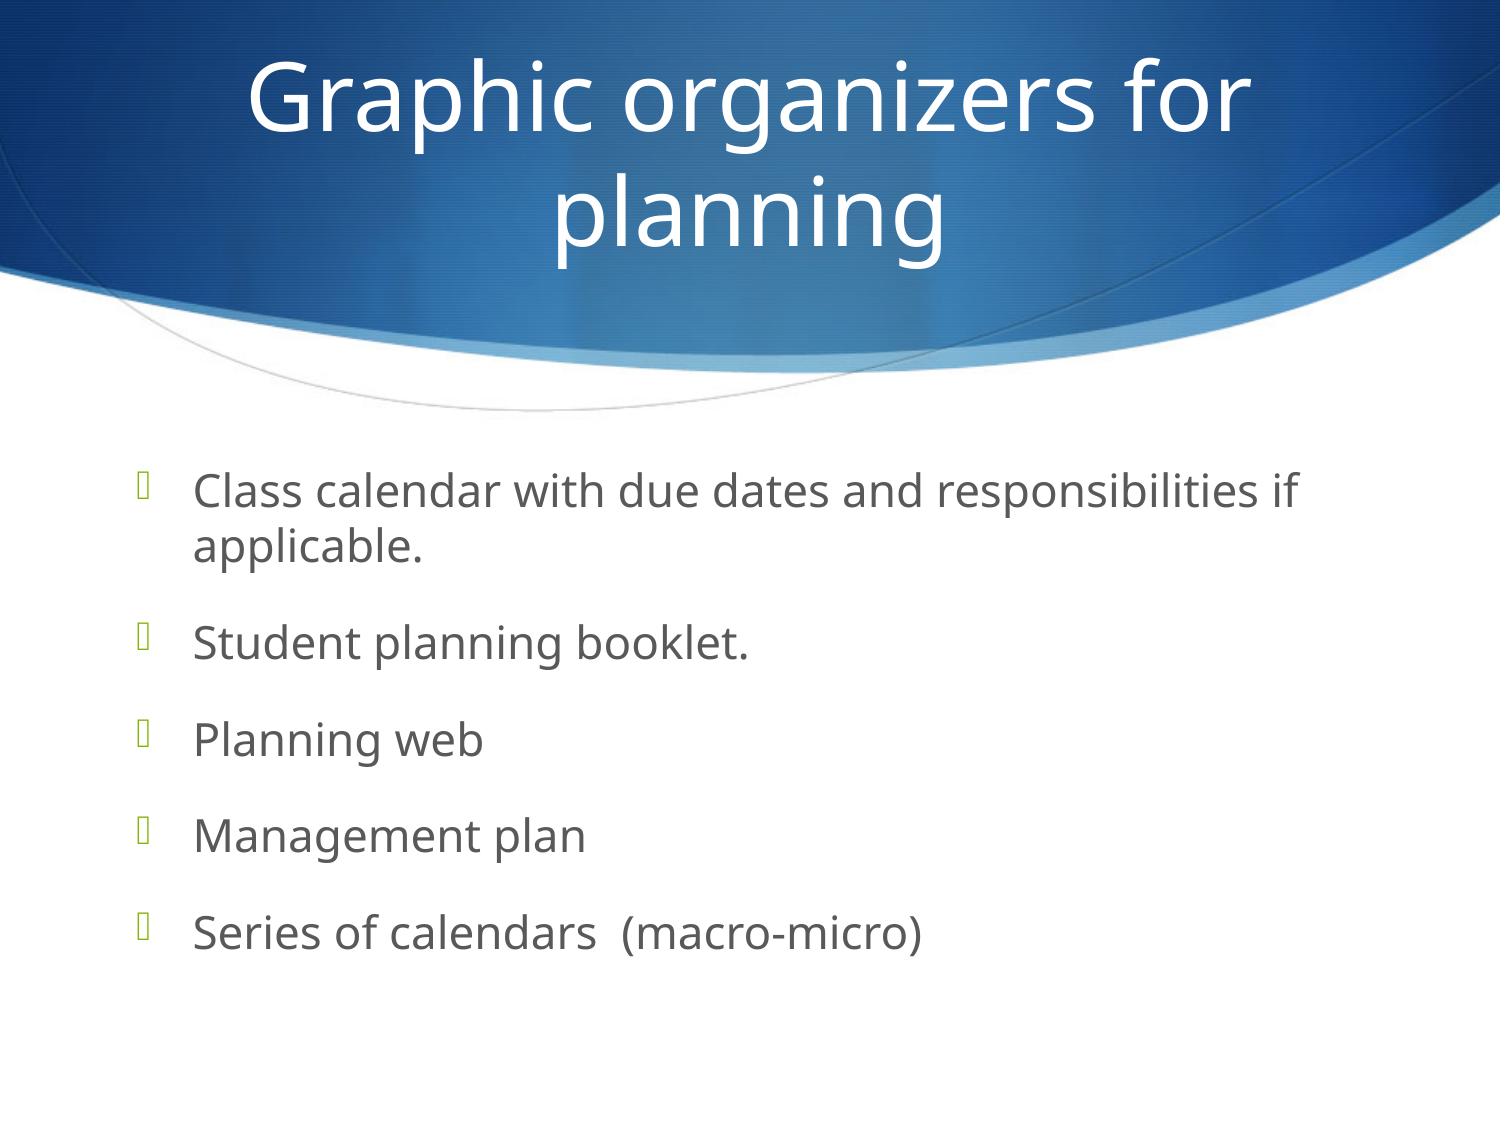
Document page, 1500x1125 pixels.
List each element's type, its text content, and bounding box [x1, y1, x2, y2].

picture [0, 0, 1500, 1125]
list Class calendar with due dates and responsibilities if applicable. Student planning booklet. Planning web Management plan Series of calendars (macro-micro) [121, 454, 1379, 991]
title Graphic organizers for planning [75, 56, 1425, 245]
